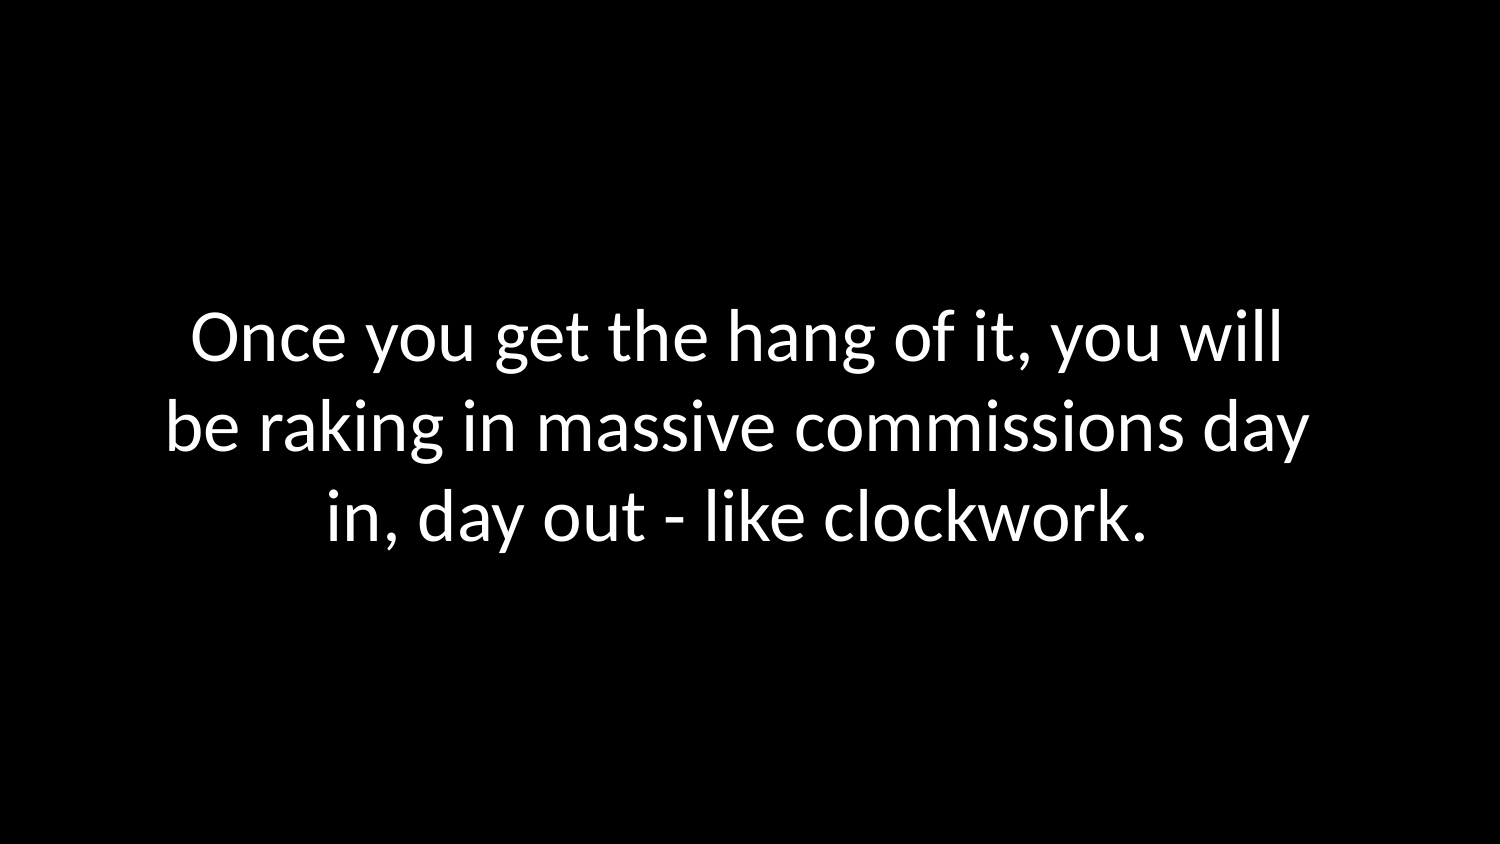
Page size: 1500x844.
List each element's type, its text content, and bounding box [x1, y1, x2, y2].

title Once you get the hang of it, you will be raking in massive commissions day in, day out - like clockwork. [147, 257, 1329, 586]
